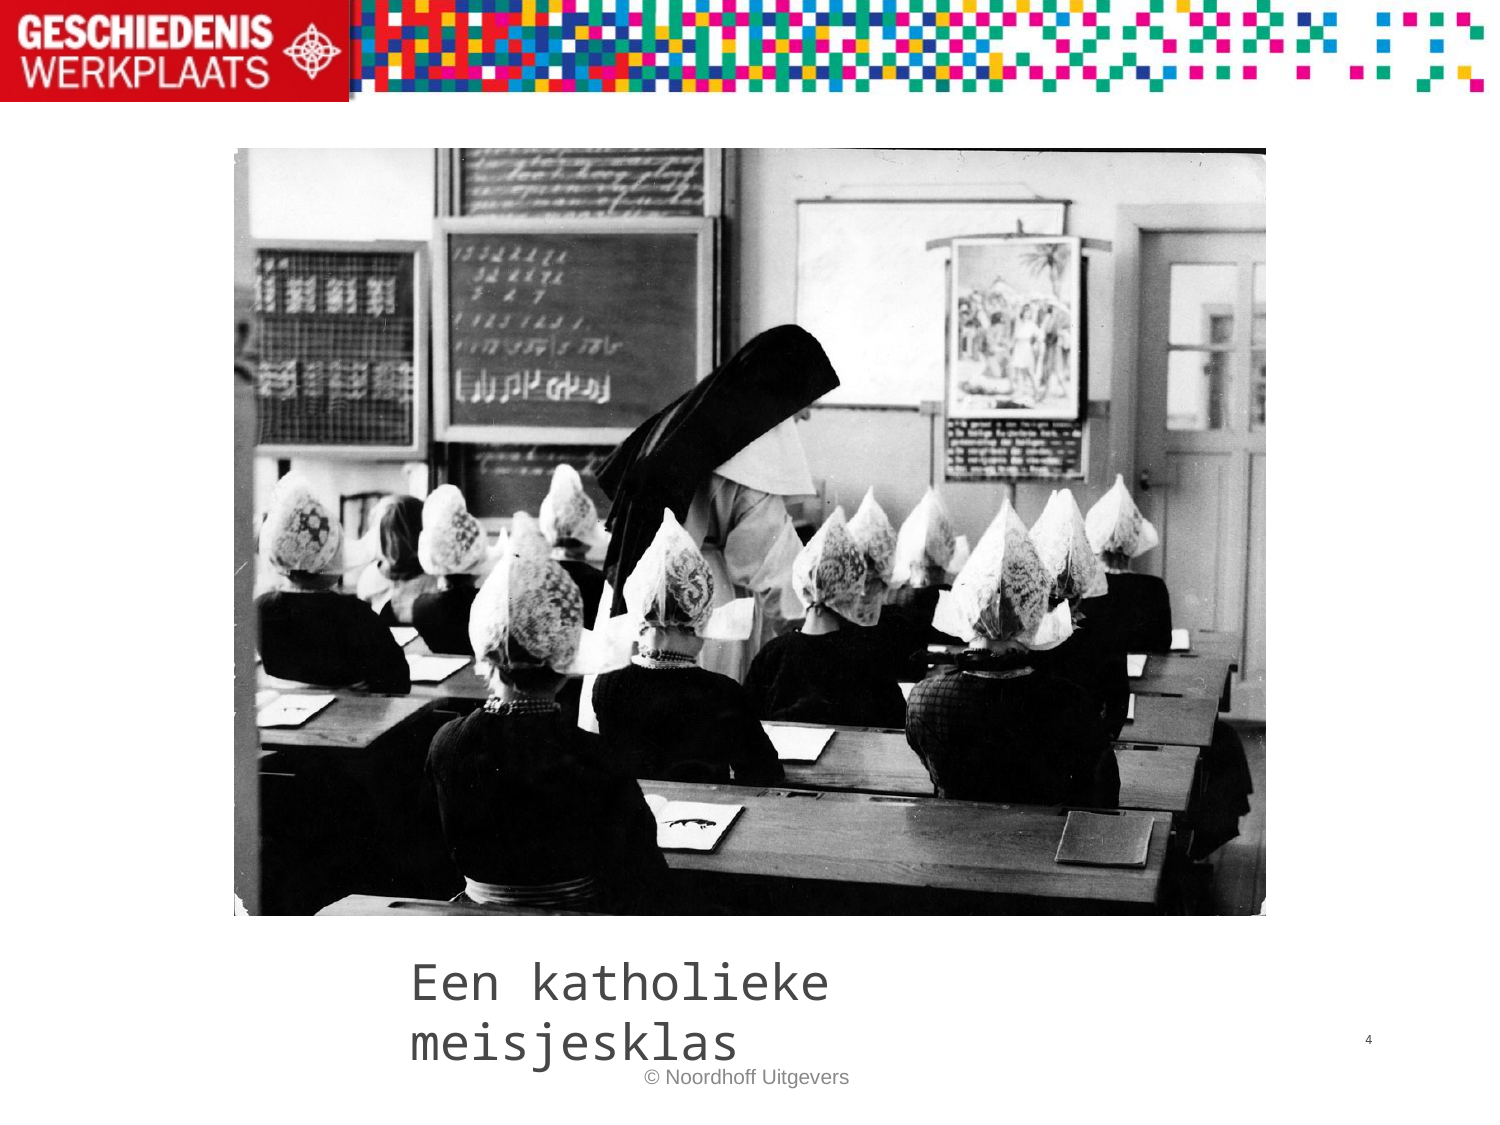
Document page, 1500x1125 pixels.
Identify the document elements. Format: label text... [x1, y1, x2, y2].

slide_number 4 [1325, 1025, 1388, 1063]
picture [0, 0, 1500, 1125]
text_box Een katholieke meisjesklas [395, 942, 1105, 1078]
text_box © Noordhoff Uitgevers [512, 1078, 988, 1106]
